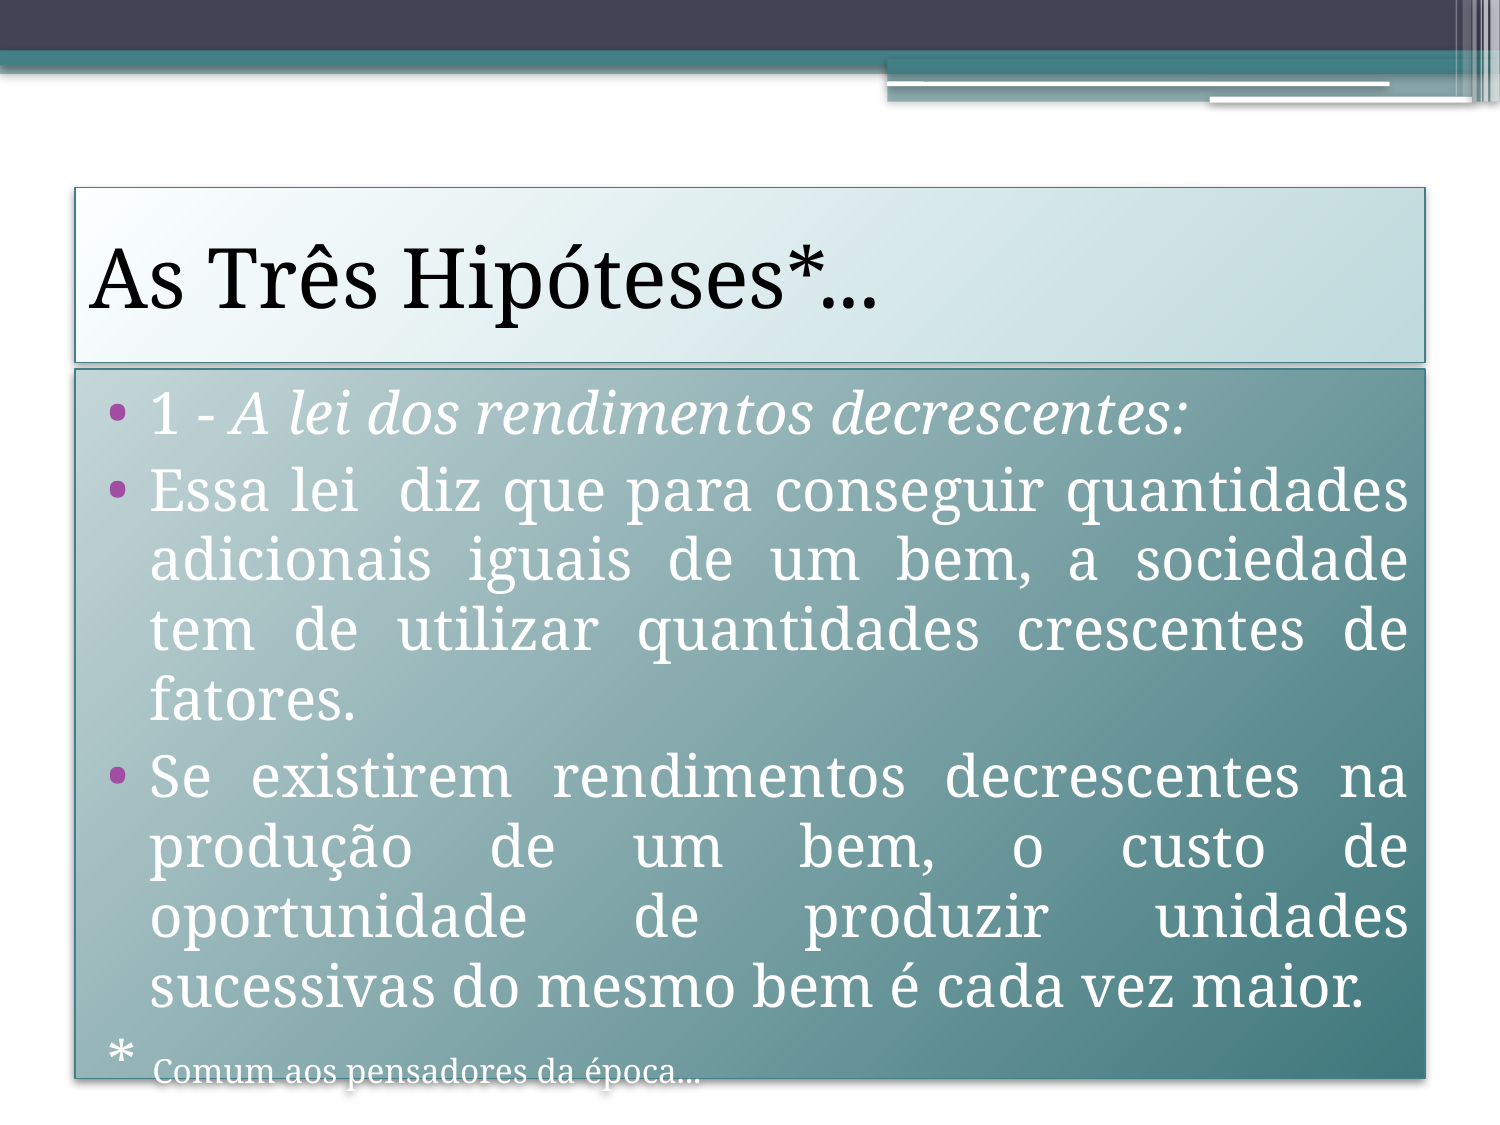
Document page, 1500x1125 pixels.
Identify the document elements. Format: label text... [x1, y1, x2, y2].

title As Três Hipóteses*... [74, 187, 1426, 363]
list 1 - A lei dos rendimentos decrescentes: Essa lei diz que para conseguir quantidades adicionais iguais de um bem, a sociedade tem de utilizar quantidades crescentes de fatores. Se existirem rendimentos decrescentes na produção de um bem, o custo de oportunidade de produzir unidades sucessivas do mesmo bem é cada vez maior. * Comum aos pensadores da época... [74, 368, 1426, 1079]
